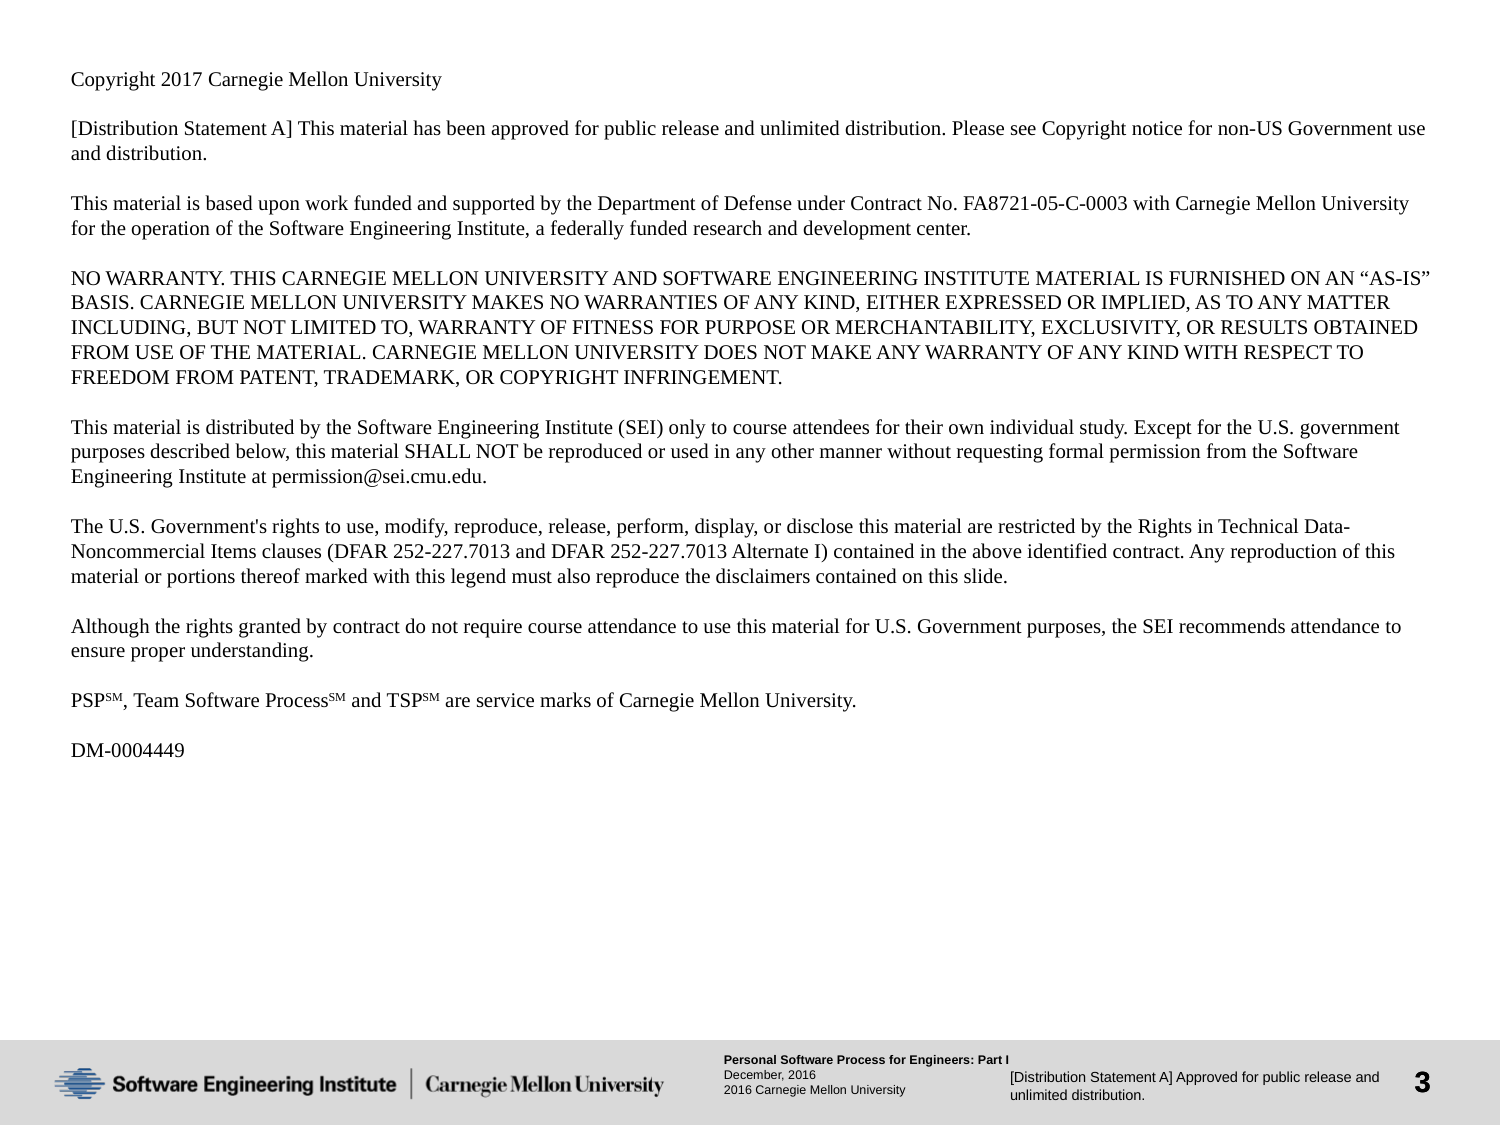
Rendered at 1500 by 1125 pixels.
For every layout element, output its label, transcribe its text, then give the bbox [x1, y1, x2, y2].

picture [46, 1061, 673, 1104]
list Copyright 2017 Carnegie Mellon University [Distribution Statement A] This material has been approved for public release and unlimited distribution. Please see Copyright notice for non-US Government use and distribution. This material is based upon work funded and supported by the Department of Defense under Contract No. FA8721-05-C-0003 with Carnegie Mellon University for the operation of the Software Engineering Institute, a federally funded research and development center. NO WARRANTY. THIS CARNEGIE MELLON UNIVERSITY AND SOFTWARE ENGINEERING INSTITUTE MATERIAL IS FURNISHED ON AN “AS-IS” BASIS. CARNEGIE MELLON UNIVERSITY MAKES NO WARRANTIES OF ANY KIND, EITHER EXPRESSED OR IMPLIED, AS TO ANY MATTER INCLUDING, BUT NOT LIMITED TO, WARRANTY OF FITNESS FOR PURPOSE OR MERCHANTABILITY, EXCLUSIVITY, OR RESULTS OBTAINED FROM USE OF THE MATERIAL. CARNEGIE MELLON UNIVERSITY DOES NOT MAKE ANY WARRANTY OF ANY KIND WITH RESPECT TO FREEDOM FROM PATENT, TRADEMARK, OR COPYRIGHT INFRINGEMENT. This material is distributed by the Software Engineering Institute (SEI) only to course attendees for their own individual study. Except for the U.S. government purposes described below, this material SHALL NOT be reproduced or used in any other manner without requesting formal permission from the Software Engineering Institute at permission@sei.cmu.edu. The U.S. Government's rights to use, modify, reproduce, release, perform, display, or disclose this material are restricted by the Rights in Technical Data-Noncommercial Items clauses (DFAR 252-227.7013 and DFAR 252-227.7013 Alternate I) contained in the above identified contract. Any reproduction of this material or portions thereof marked with this legend must also reproduce the disclaimers contained on this slide. Although the rights granted by contract do not require course attendance to use this material for U.S. Government purposes, the SEI recommends attendance to ensure proper understanding. PSPSM, Team Software ProcessSM and TSPSM are service marks of Carnegie Mellon University. DM-0004449 [70, 65, 1436, 888]
